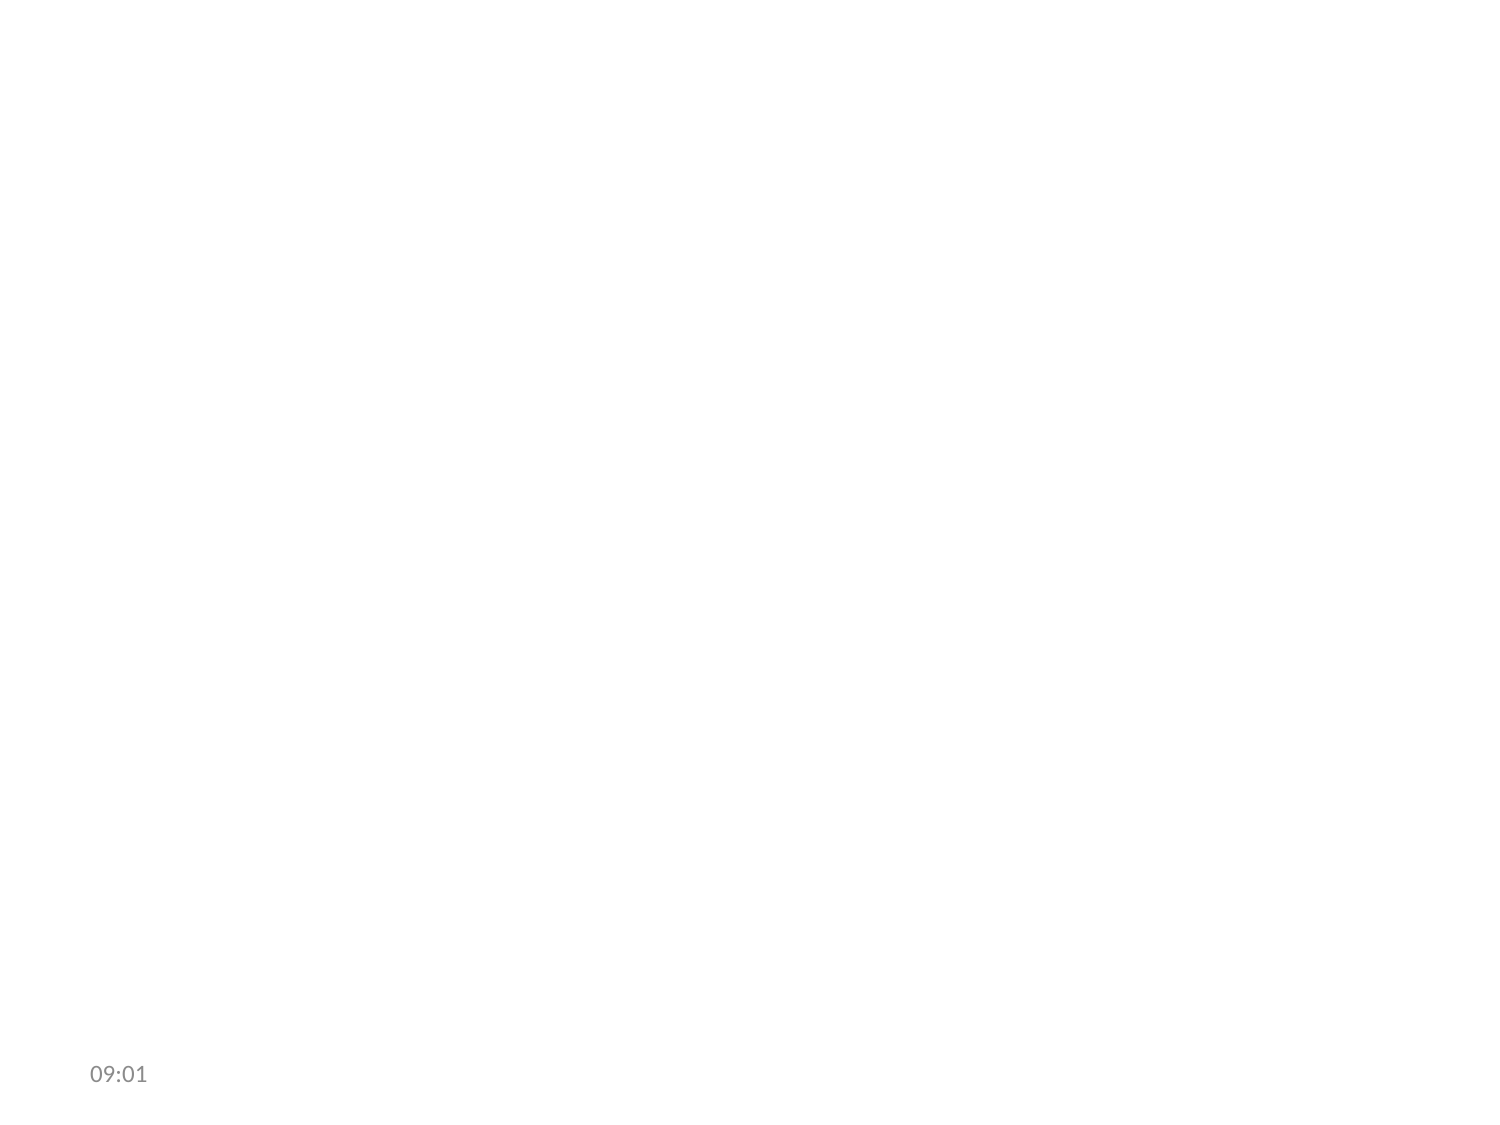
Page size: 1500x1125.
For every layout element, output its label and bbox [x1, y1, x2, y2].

slide_number [75, 1042, 425, 1103]
